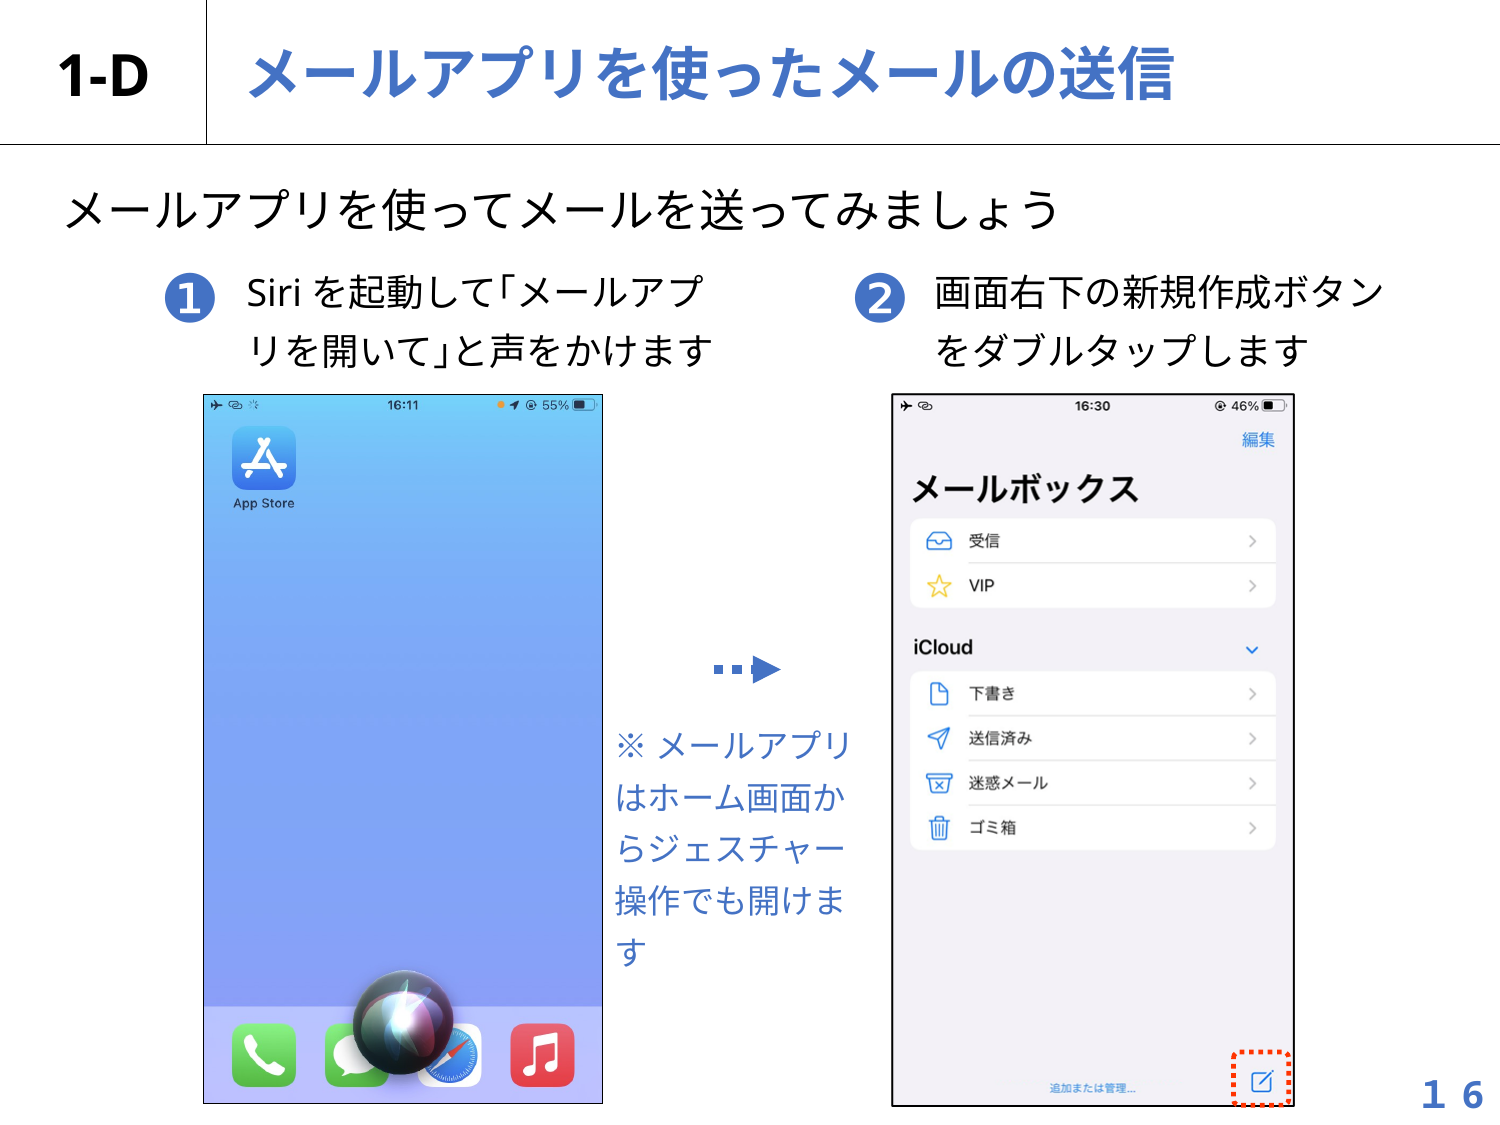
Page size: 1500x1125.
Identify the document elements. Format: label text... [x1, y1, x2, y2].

text_box ※メールアプリはホーム画面からジェスチャー操作でも開けます [603, 705, 891, 980]
text_box ❶ [145, 274, 223, 343]
text_box Siriを起動して｢メールアプリを開いて｣と声をかけます [231, 274, 731, 381]
picture [891, 393, 1295, 1108]
text_box ❷ [835, 274, 919, 343]
text_box メールアプリを使ってメールを送ってみましょう [46, 180, 1500, 274]
picture [203, 394, 603, 1104]
title メールアプリを使ったメールの送信 [228, 36, 1472, 116]
text_box 1-D [0, 0, 207, 147]
text_box １6 [1399, 1063, 1500, 1123]
text_box 画面右下の新規作成ボタンをダブルタップします [919, 274, 1431, 380]
